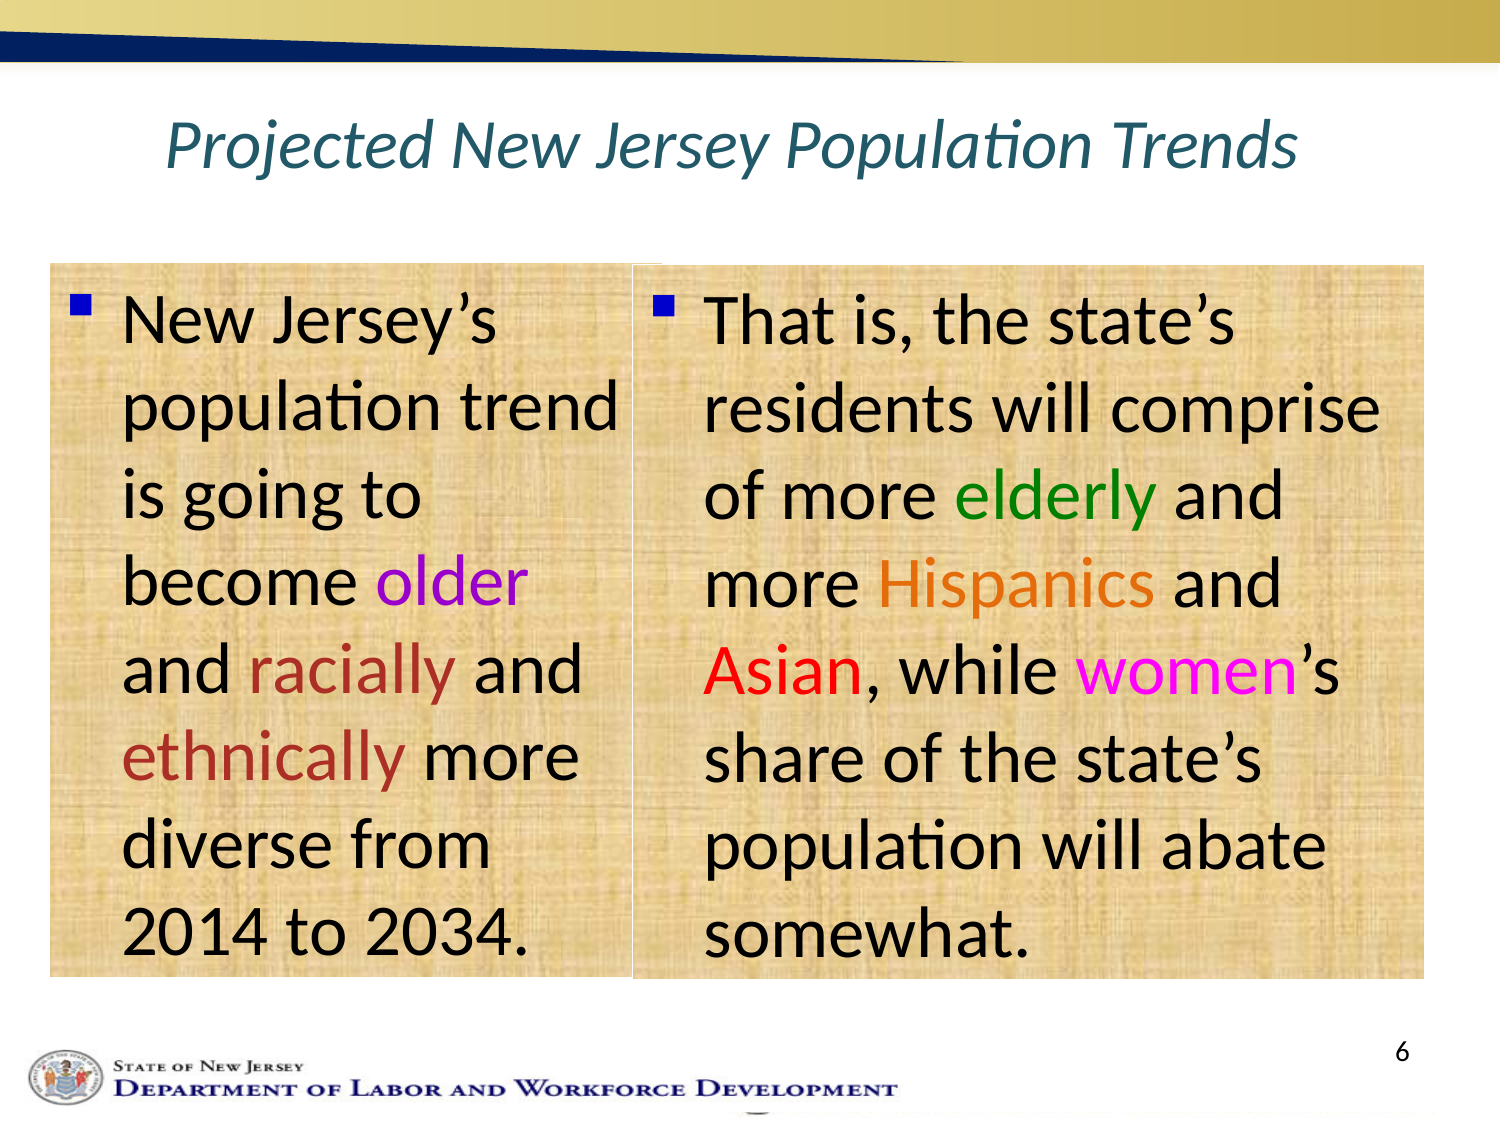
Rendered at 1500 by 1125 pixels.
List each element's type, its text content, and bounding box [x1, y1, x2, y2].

slide_number 6 [1074, 1024, 1425, 1103]
text_box That is, the state’s residents will comprise of more elderly and more Hispanics and Asian, while women’s share of the state’s population will abate somewhat. [632, 264, 1425, 980]
text_box New Jersey’s population trend is going to become older and racially and ethnically more diverse from 2014 to 2034. [49, 262, 663, 978]
picture [712, 1113, 1438, 1118]
text_box Projected New Jersey Population Trends [149, 89, 1344, 190]
